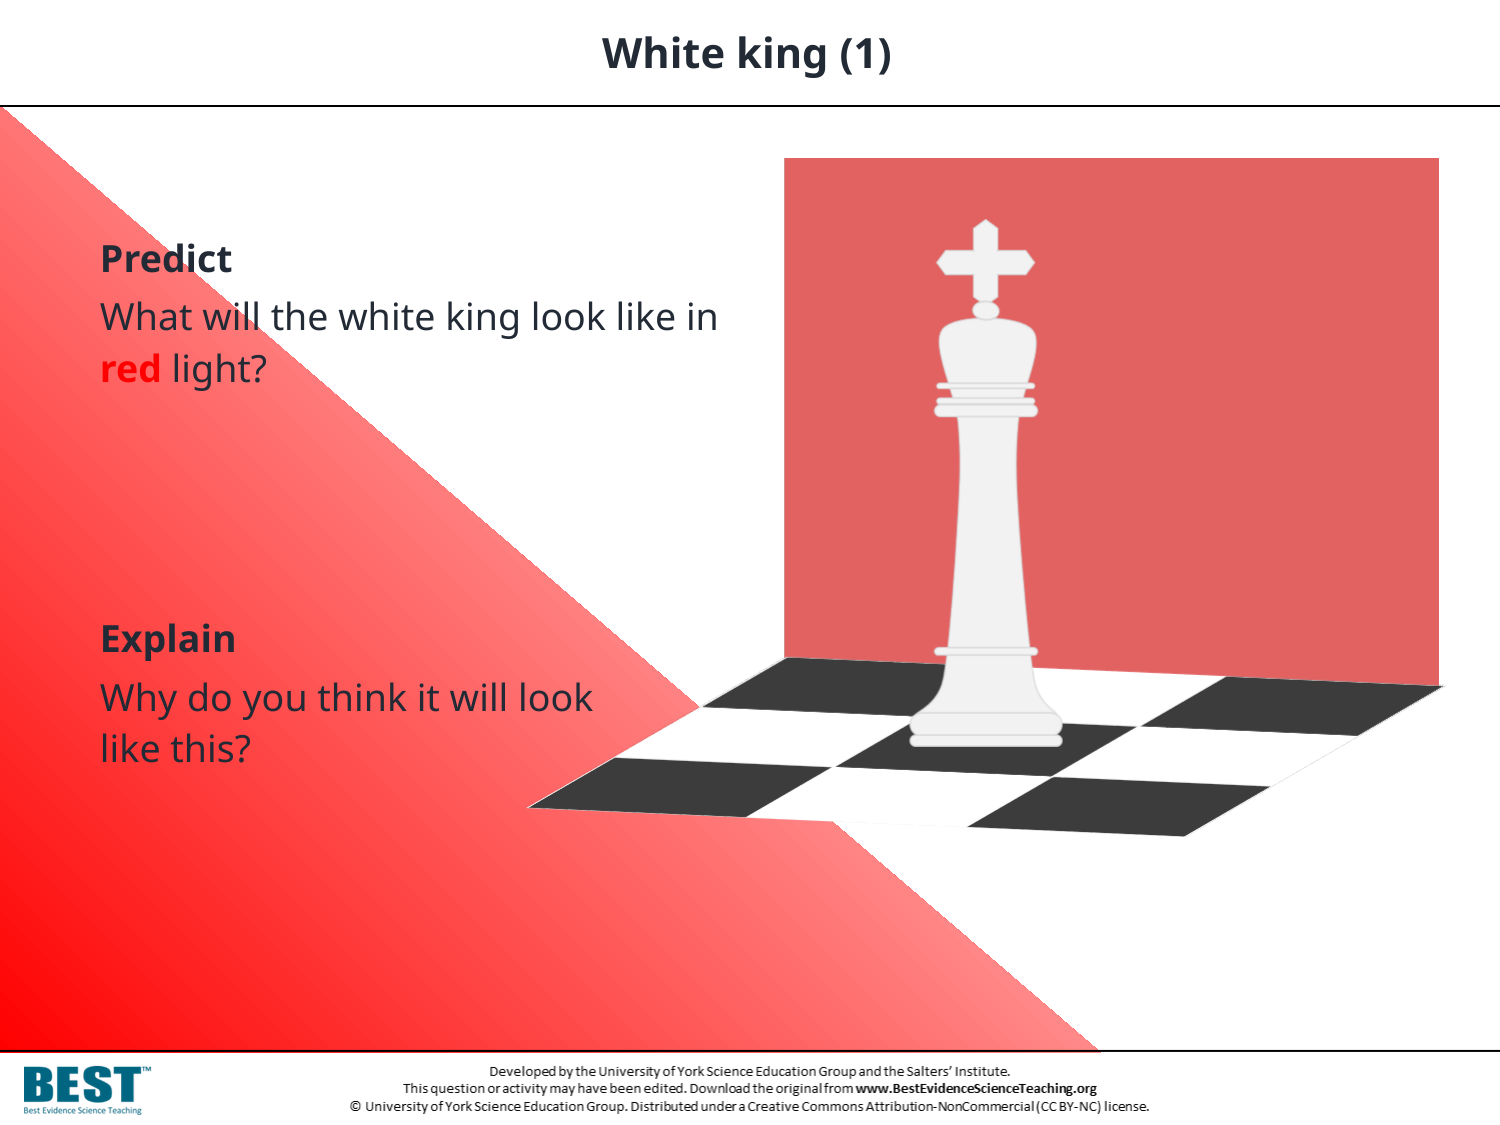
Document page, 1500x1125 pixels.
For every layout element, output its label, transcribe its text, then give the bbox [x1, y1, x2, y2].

picture [0, 105, 1500, 1125]
text_box White king (1) [23, 4, 1471, 99]
